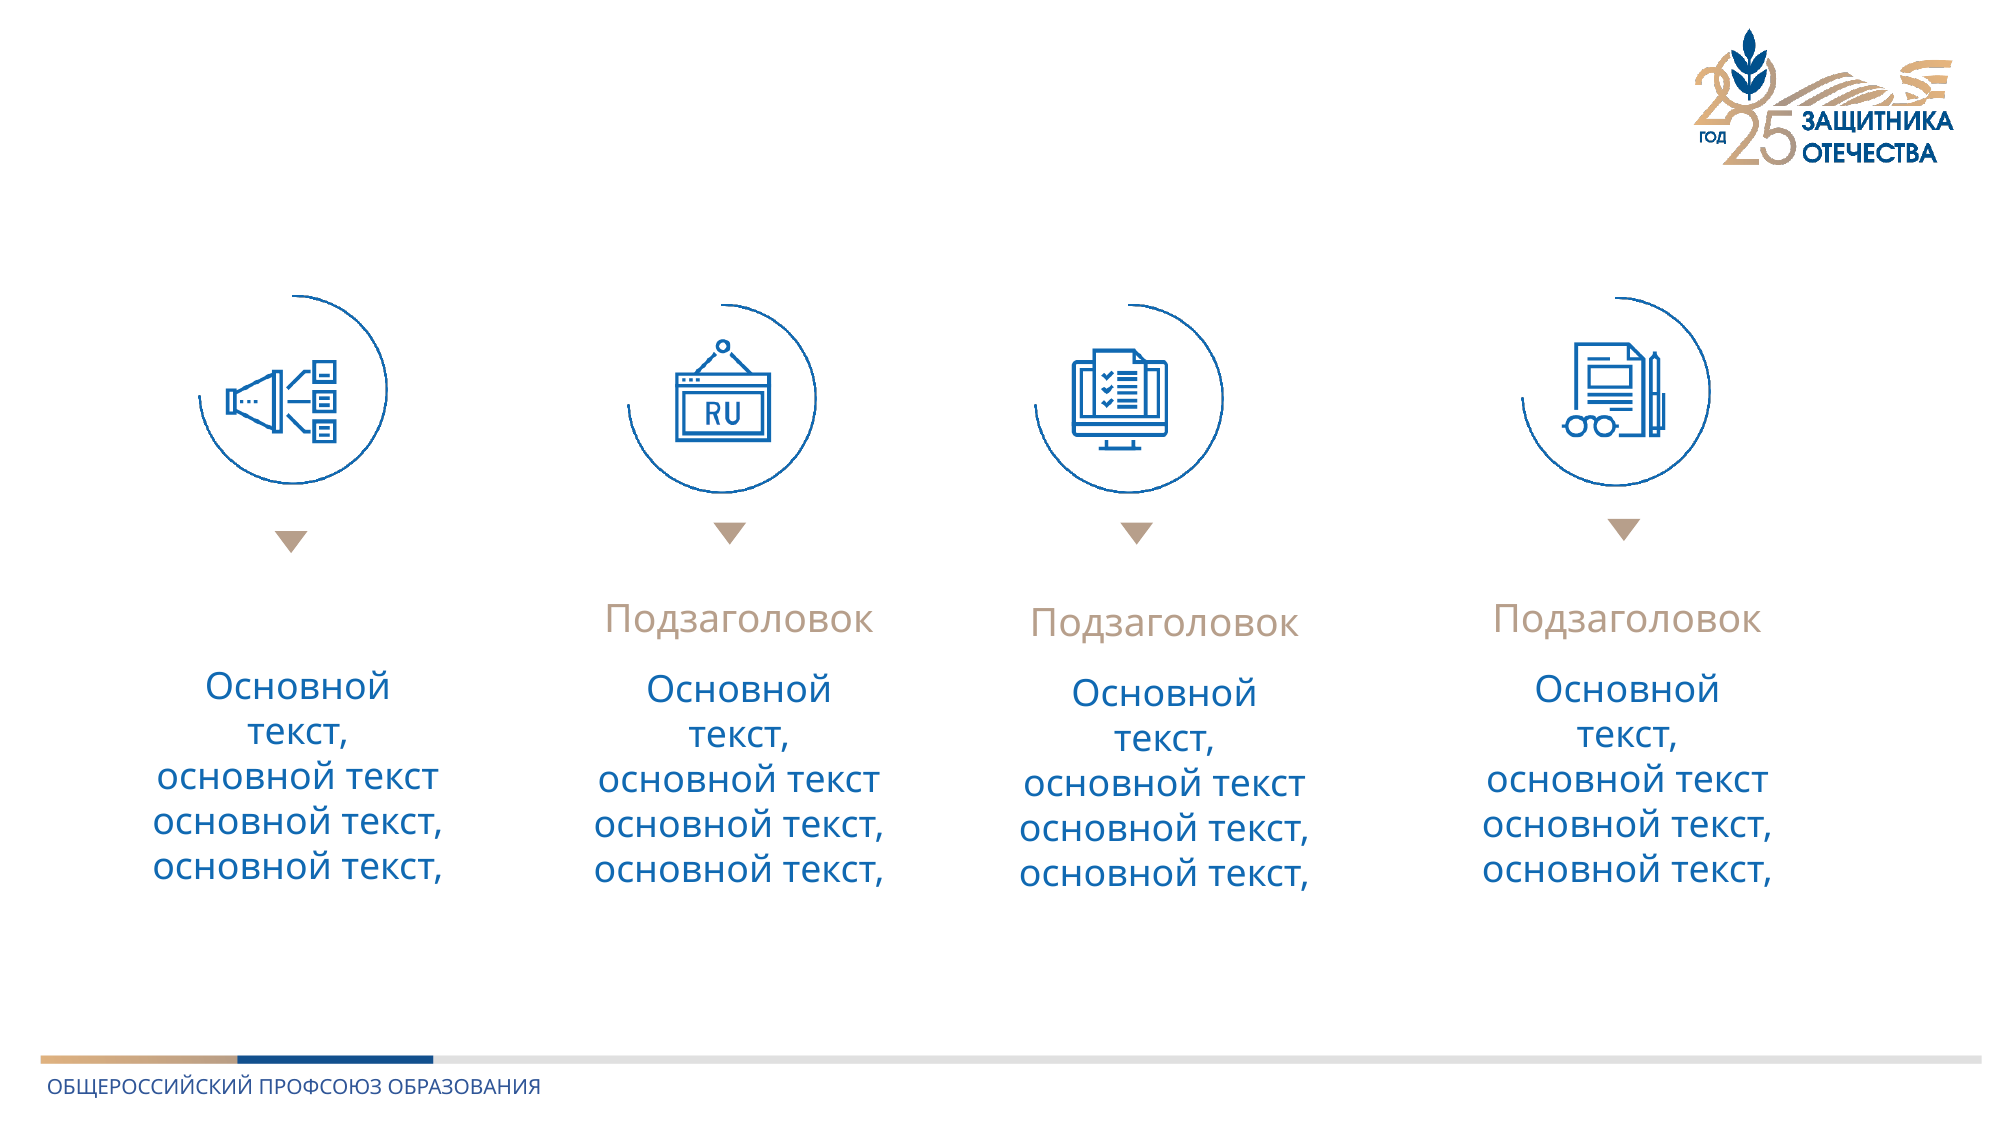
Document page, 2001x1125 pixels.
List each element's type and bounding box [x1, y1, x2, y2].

picture [178, 287, 405, 491]
picture [8, 1025, 2000, 1084]
picture [1693, 28, 1957, 165]
picture [607, 296, 834, 505]
picture [1501, 289, 1732, 493]
picture [1014, 296, 1241, 500]
